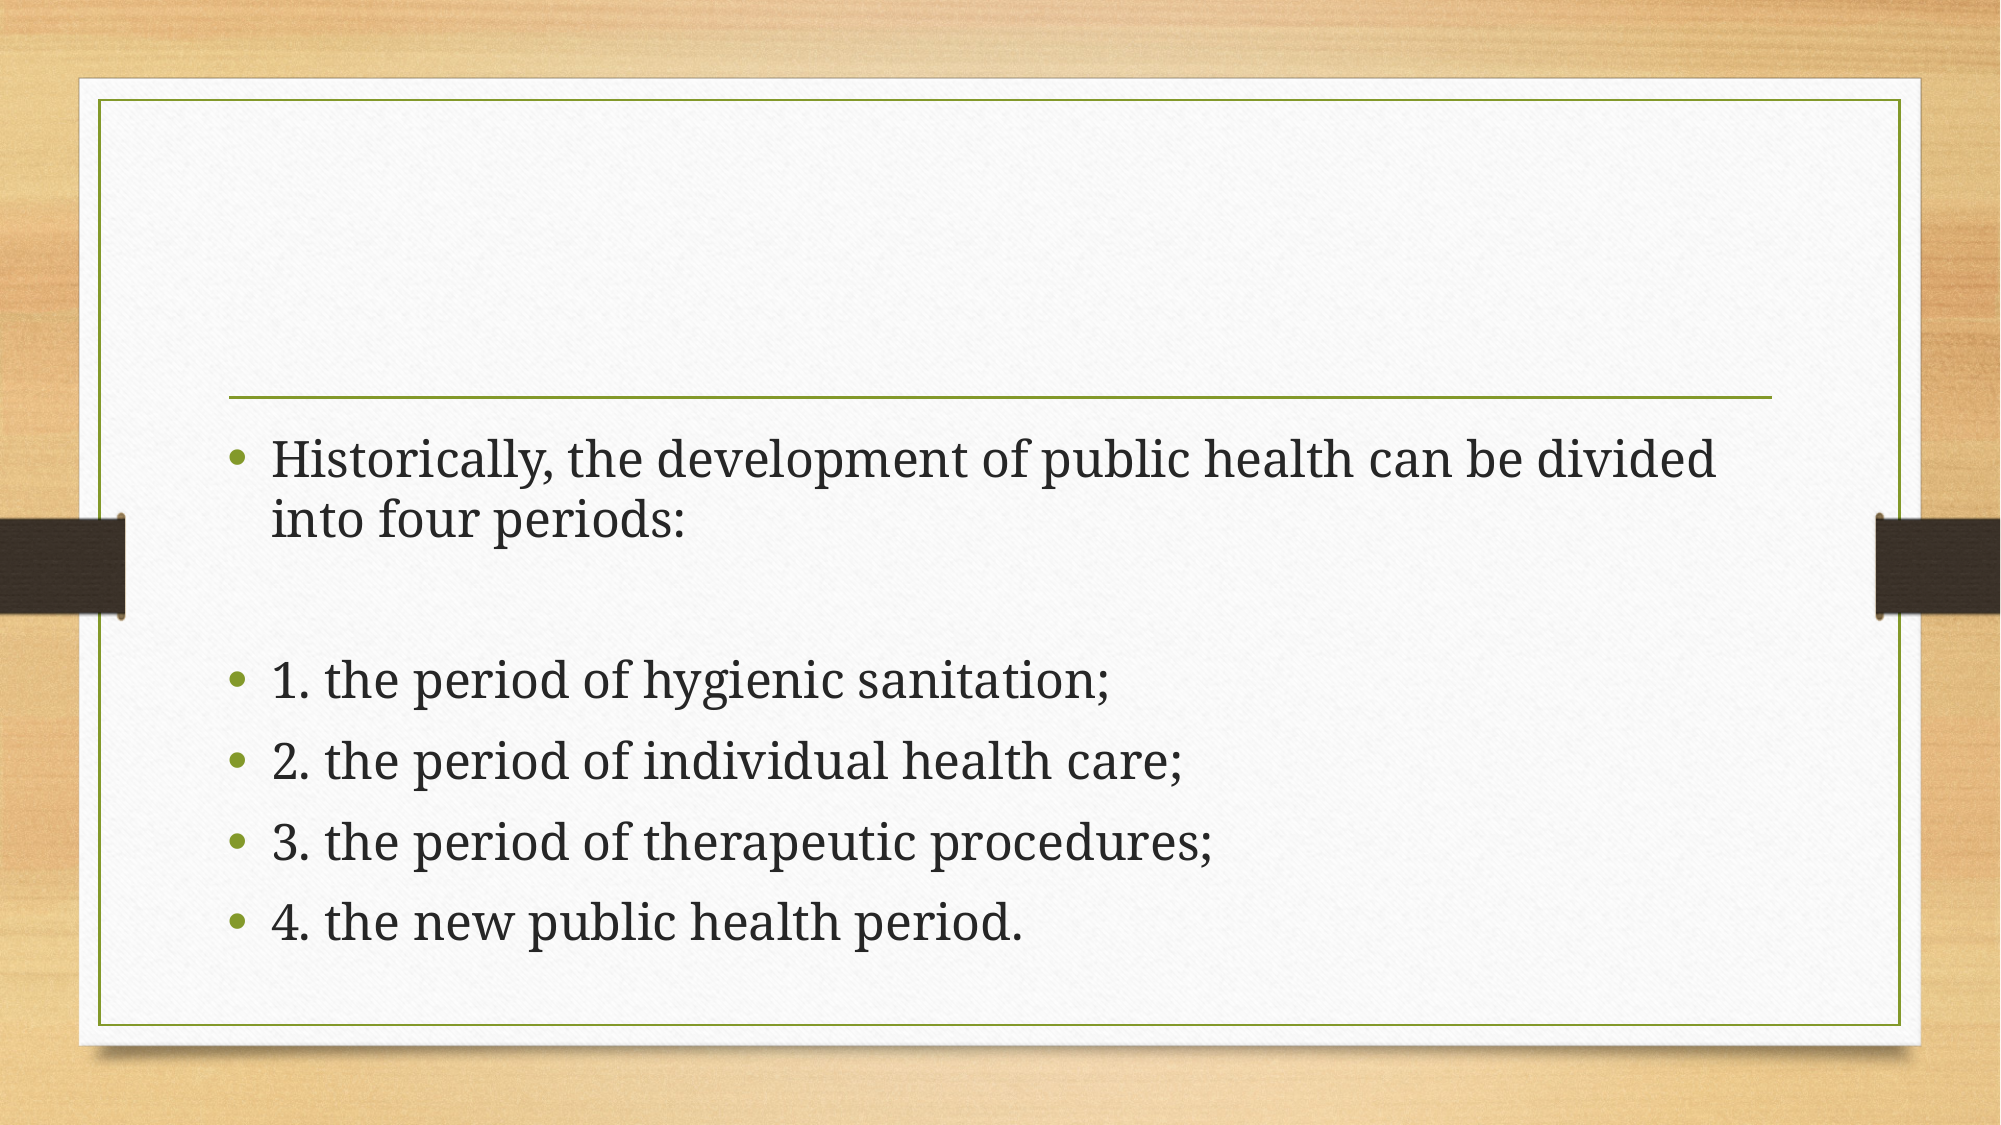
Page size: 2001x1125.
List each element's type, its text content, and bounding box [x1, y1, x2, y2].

picture [0, 0, 2001, 1125]
list Historically, the development of public health can be divided into four periods: 1. the period of hygienic sanitation; 2. the period of individual health care; 3. the period of therapeutic procedures; 4. the new public health period. [212, 419, 1788, 964]
